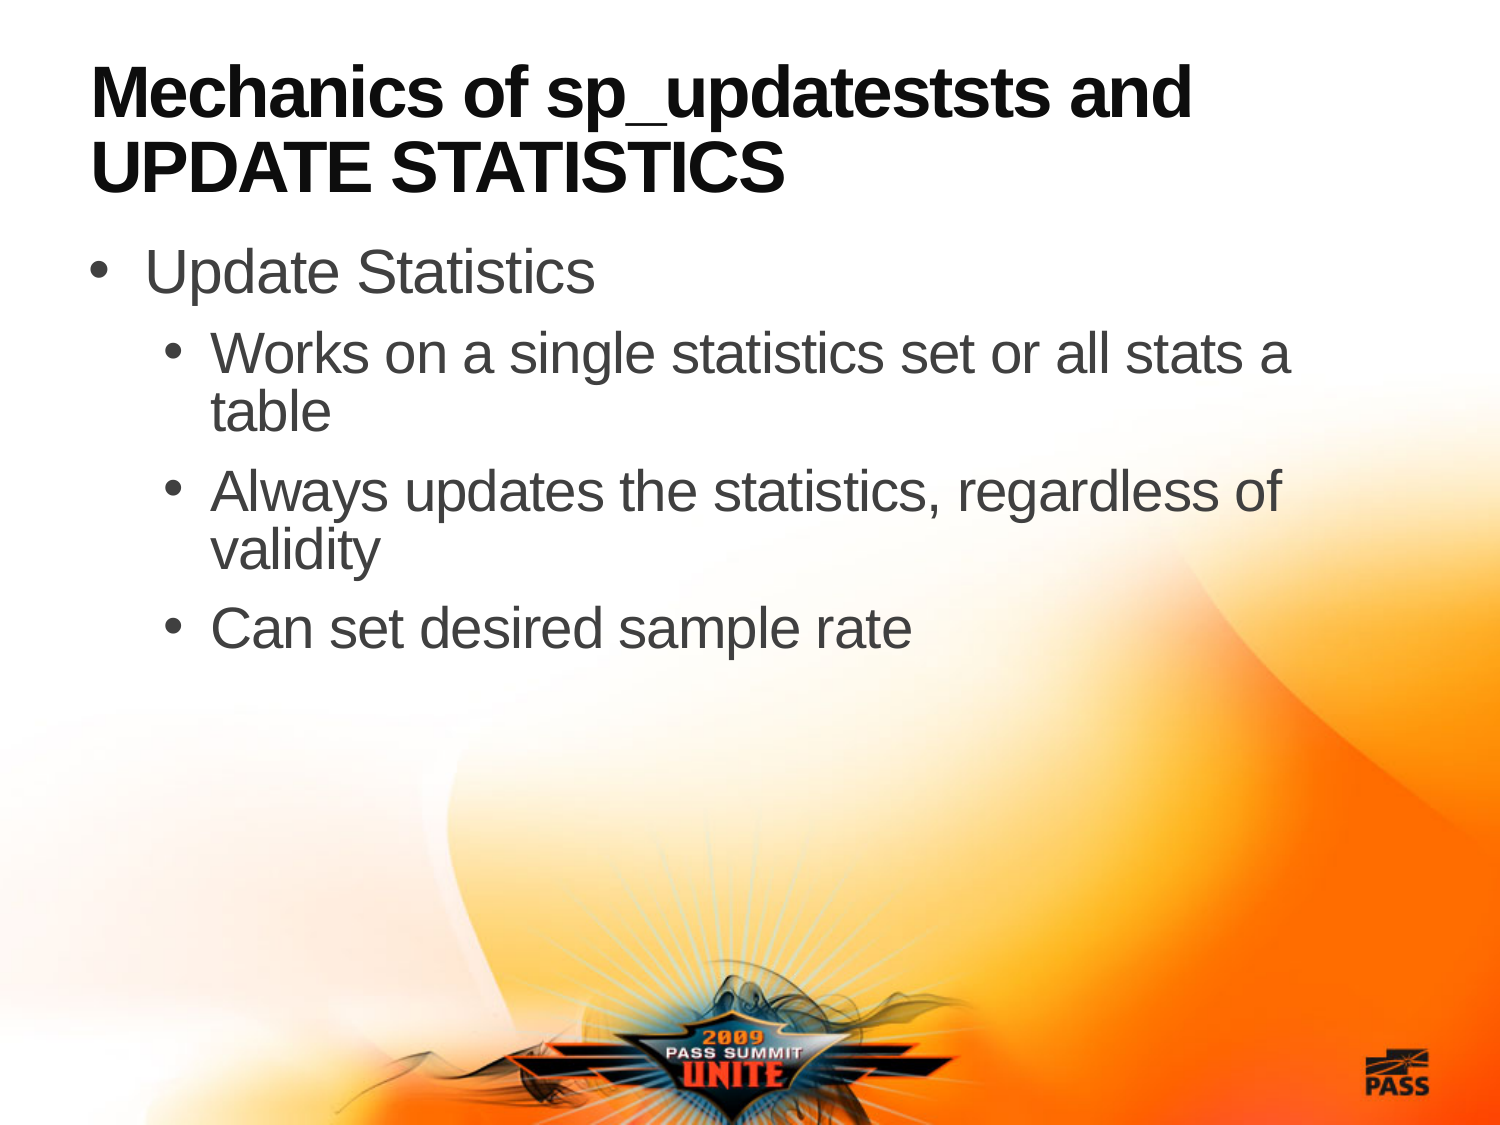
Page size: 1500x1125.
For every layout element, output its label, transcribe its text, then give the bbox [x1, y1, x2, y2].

picture [0, 0, 1500, 1125]
list Update Statistics Works on a single statistics set or all stats a table Always updates the statistics, regardless of validity Can set desired sample rate [73, 223, 1424, 990]
footer [74, 1042, 488, 1103]
title Mechanics of sp_updateststs and UPDATE STATISTICS [75, 49, 1425, 223]
